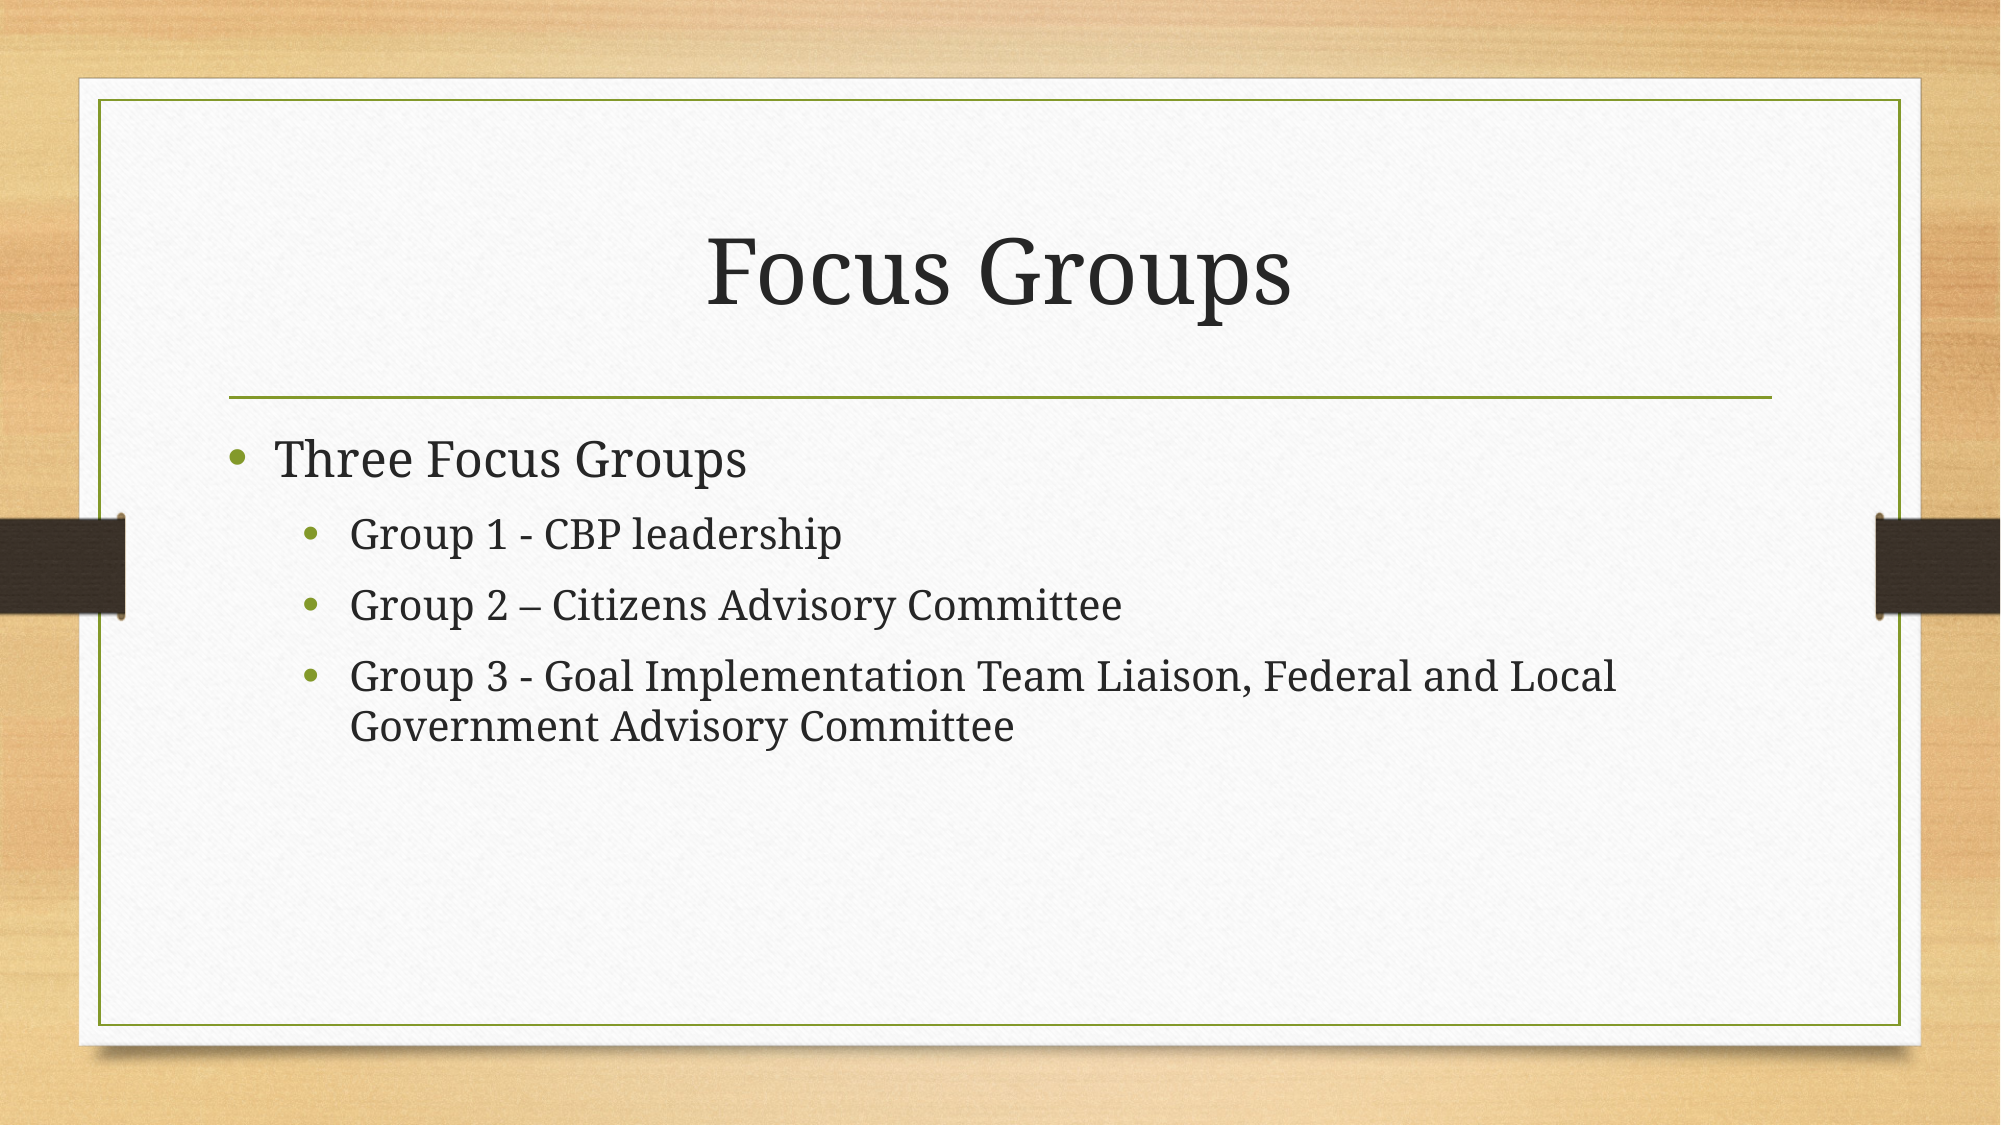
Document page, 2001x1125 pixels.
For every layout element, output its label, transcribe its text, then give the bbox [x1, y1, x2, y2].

picture [0, 0, 2001, 1125]
title Focus Groups [212, 161, 1788, 375]
list Three Focus Groups Group 1 - CBP leadership Group 2 – Citizens Advisory Committee Group 3 - Goal Implementation Team Liaison, Federal and Local Government Advisory Committee [212, 419, 1788, 964]
